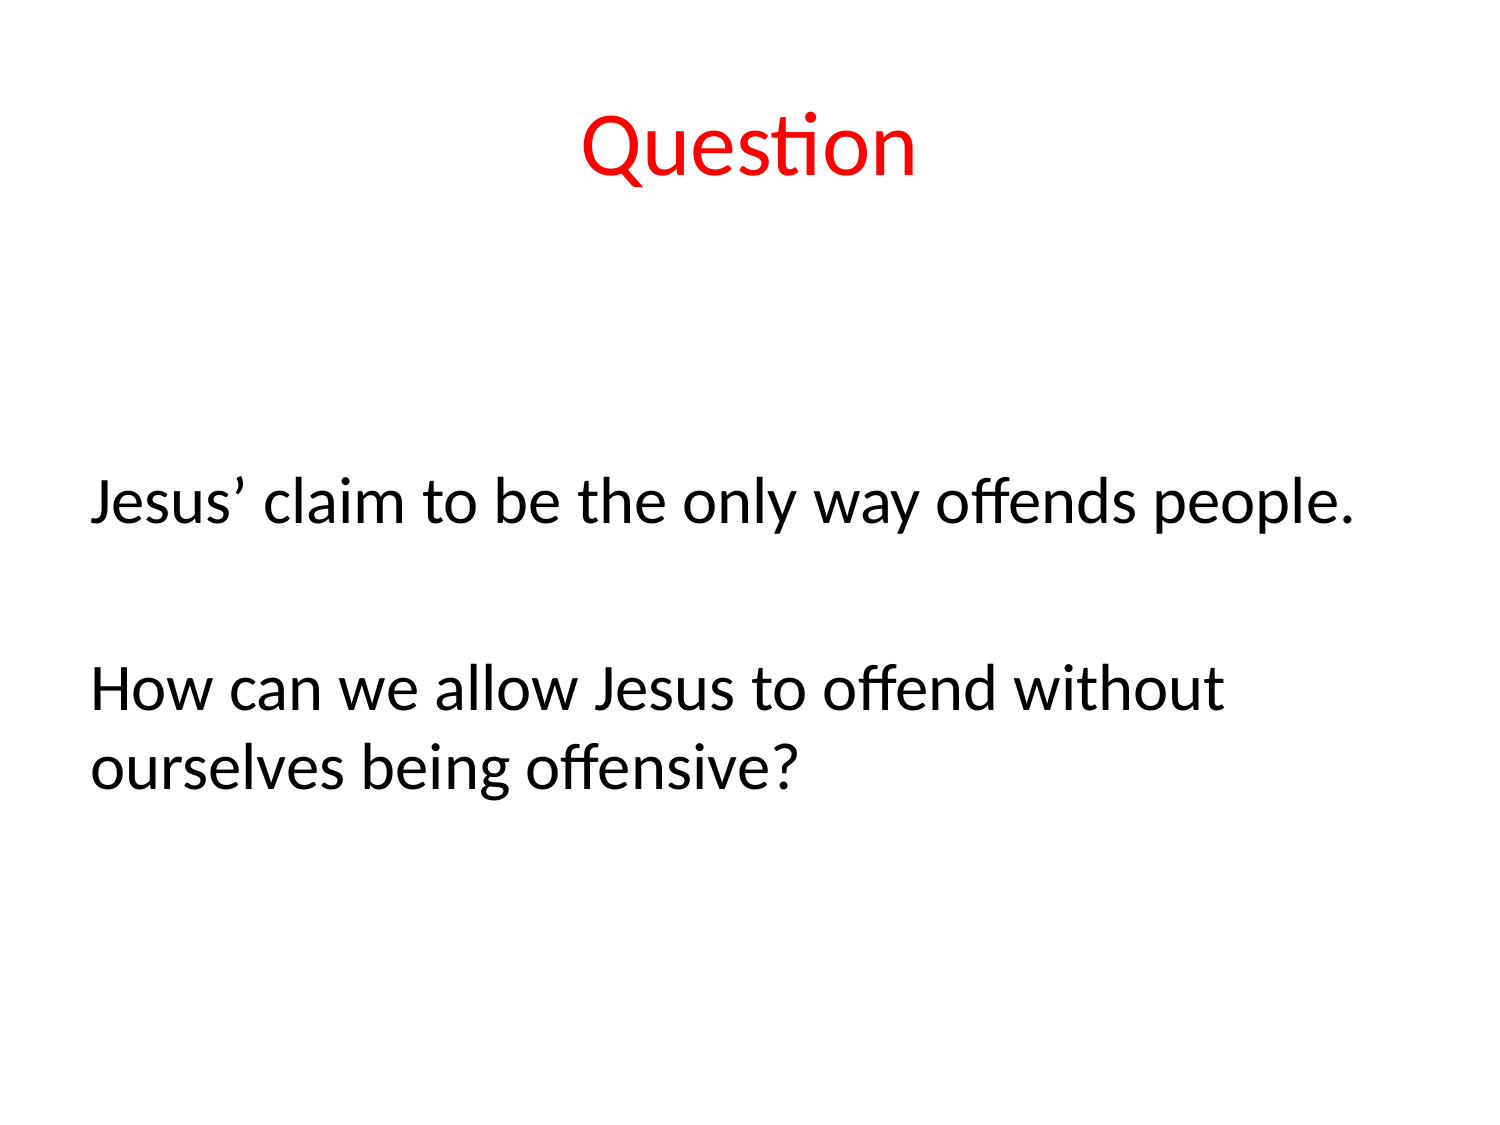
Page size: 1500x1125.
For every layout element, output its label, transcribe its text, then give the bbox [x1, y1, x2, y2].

title Question [75, 45, 1425, 233]
list Jesus’ claim to be the only way offends people. How can we allow Jesus to offend without ourselves being offensive? [75, 262, 1425, 1005]
